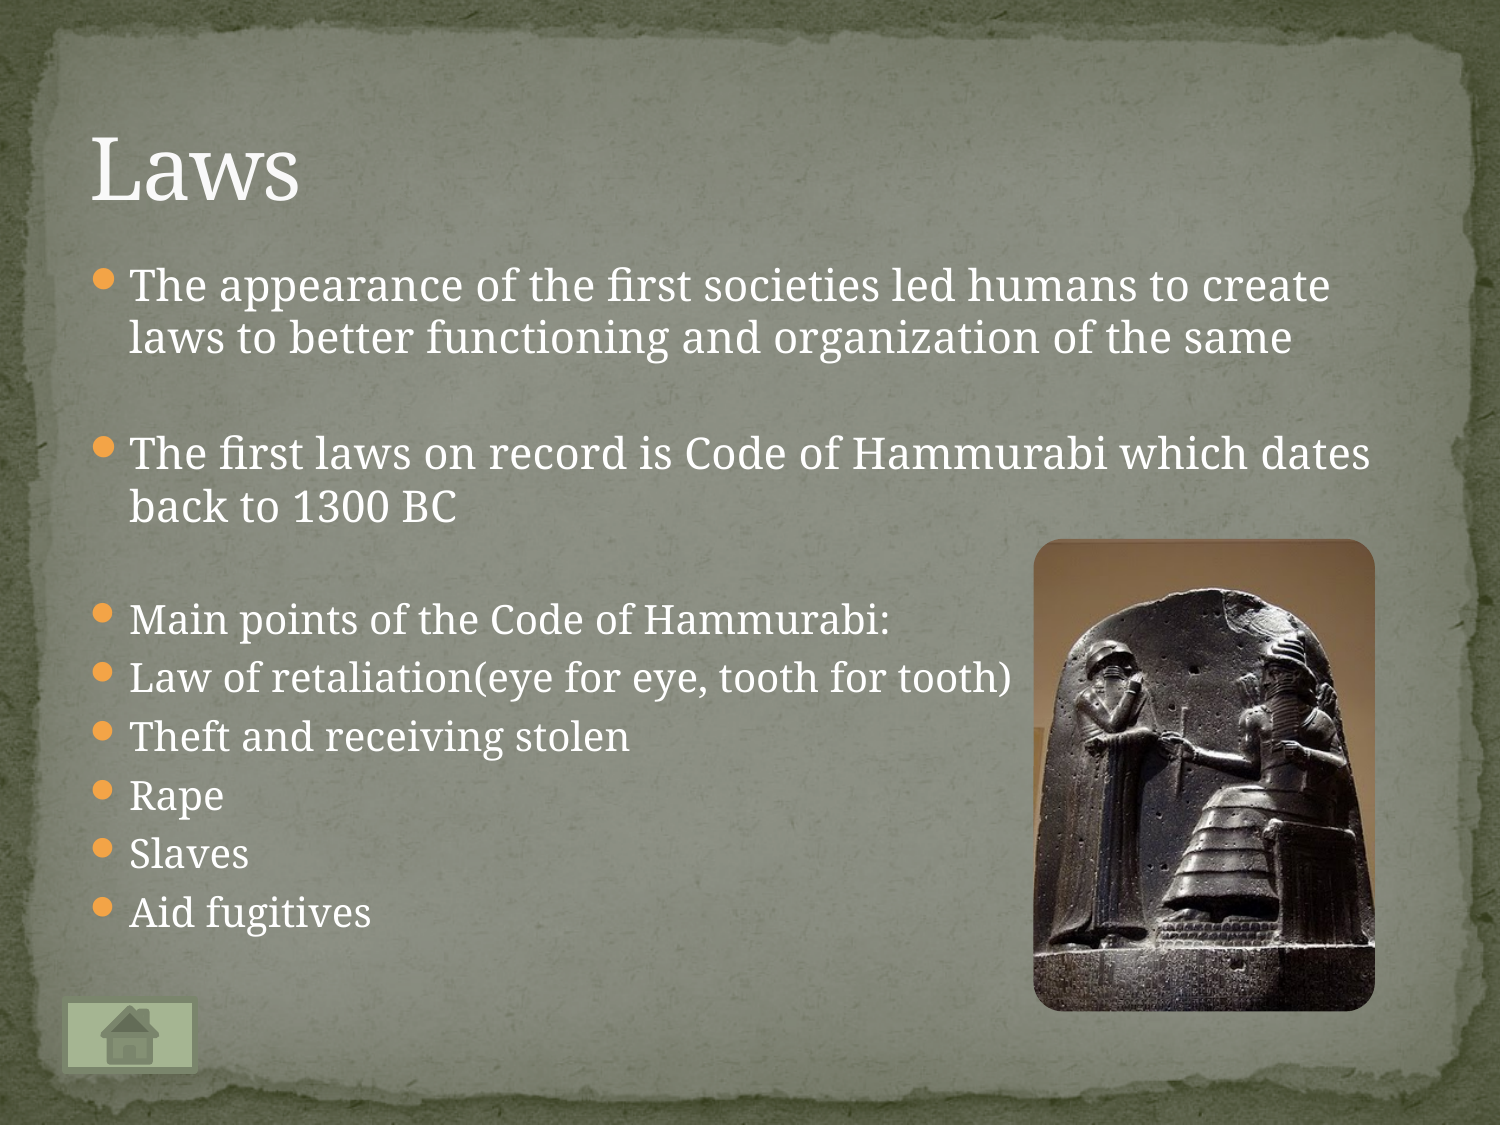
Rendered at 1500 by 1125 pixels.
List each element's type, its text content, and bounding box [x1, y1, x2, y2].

text_box [62, 996, 198, 1074]
title Laws [74, 24, 1425, 225]
picture [1033, 538, 1375, 1012]
list The appearance of the first societies led humans to create laws to better functioning and organization of the same The first laws on record is Code of Hammurabi which dates back to 1300 BC Main points of the Code of Hammurabi: Law of retaliation(eye for eye, tooth for tooth) Theft and receiving stolen Rape Slaves Aid fugitives [75, 249, 1425, 1000]
